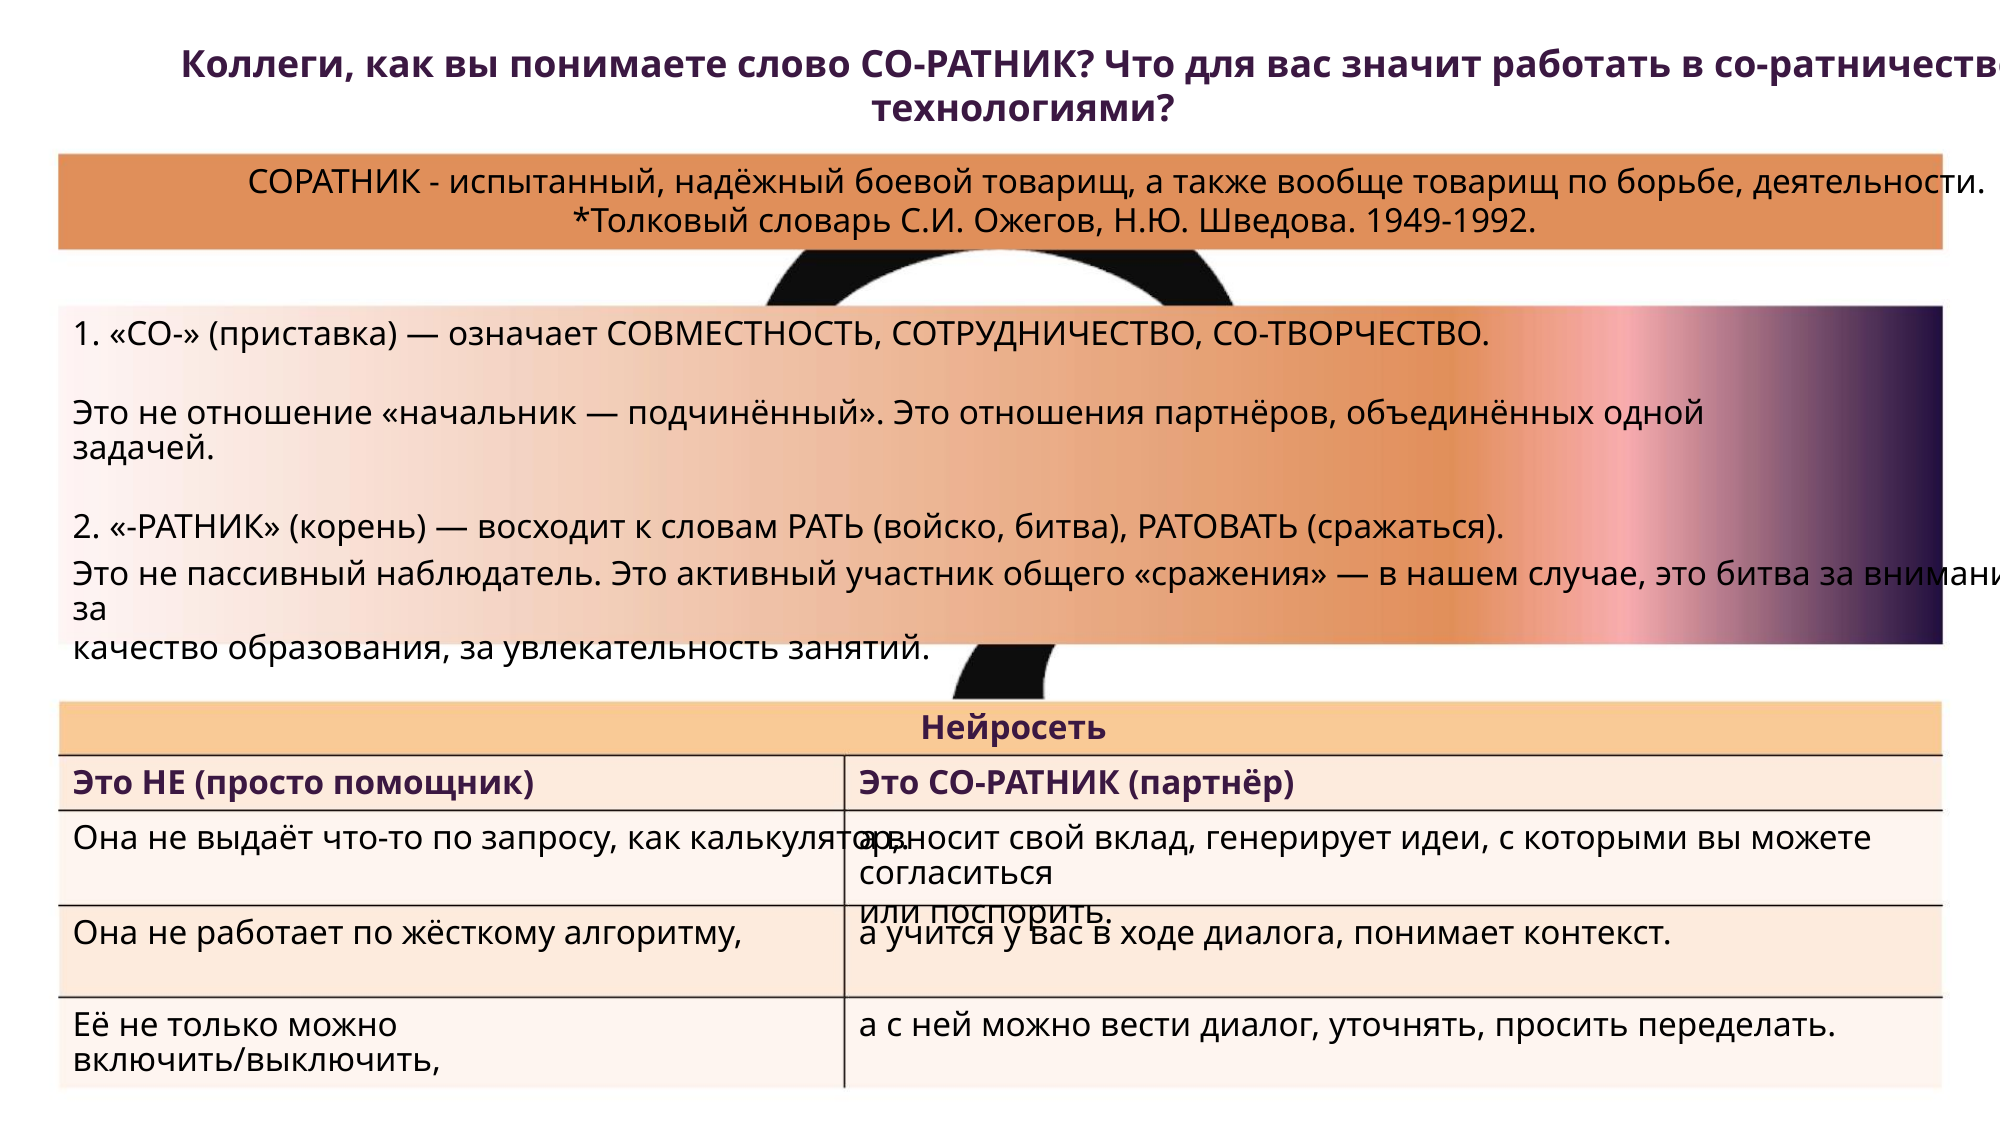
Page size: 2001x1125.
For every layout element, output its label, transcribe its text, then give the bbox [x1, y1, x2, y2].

text_box а вносит свой вклад, генерирует идеи, с которыми вы можете согласиться или поспорить. [859, 821, 2000, 931]
text_box Она не работает по жёсткому алгоритму, Её не только можно включить/выключить, [72, 916, 771, 1078]
text_box СОРАТНИК - испытанный, надёжный боевой товарищ, а также вообще товарищ по борьбе, деятельности. *Толковый словарь С.И. Ожегов, Н.Ю. Шведова. 1949-1992. [247, 165, 1991, 240]
text_box Это НЕ (просто помощник) [72, 766, 549, 802]
text_box Она не выдаёт что-то по запросу, как калькулятор,. [72, 821, 859, 857]
text_box Коллеги, как вы понимаете слово СО-РАТНИК? Что для вас значит работать в со-ратничестве с технологиями? [180, 46, 2000, 130]
text_box 1. «СО-» (приставка) — означает СОВМЕСТНОСТЬ, СОТРУДНИЧЕСТВО, СО-ТВОРЧЕСТВО. Это не отношение «начальник — подчинённый». Это отношения партнёров, объединённых одной задачей. 2. «-РАТНИК» (корень) — восходит к словам РАТЬ (войско, битва), РАТОВАТЬ (сражаться). [72, 317, 1829, 545]
text_box Это не пассивный наблюдатель. Это активный участник общего «сражения» — в нашем случае, это битва за внимание детей, за качество образования, за увлекательность занятий. [72, 557, 2000, 666]
text_box Нейросеть [920, 711, 1130, 747]
text_box Это СО-РАТНИК (партнёр) [858, 766, 1344, 802]
text_box [0, 0, 2000, 1125]
text_box а с ней можно вести диалог, уточнять, просить переделать. [858, 1008, 1927, 1044]
text_box а учится у вас в ходе диалога, понимает контекст. [858, 916, 1674, 952]
